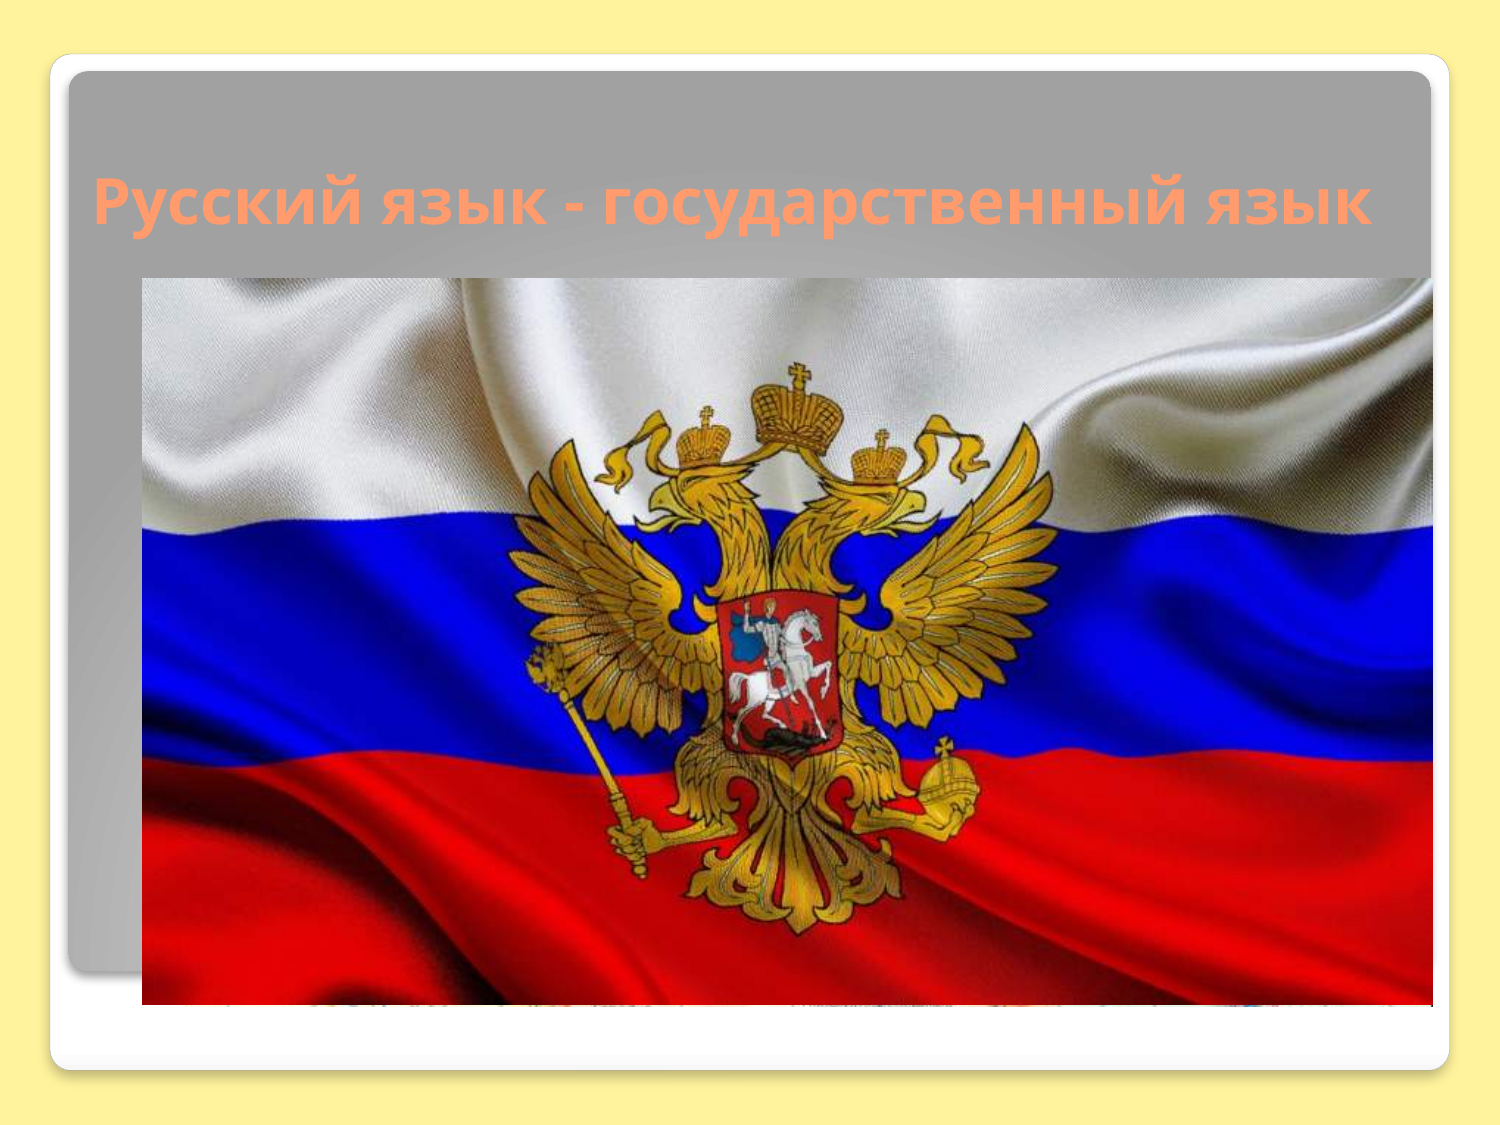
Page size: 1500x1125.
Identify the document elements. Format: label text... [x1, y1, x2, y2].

picture [141, 278, 1434, 1007]
title Русский язык - государственный язык [76, 149, 1420, 322]
